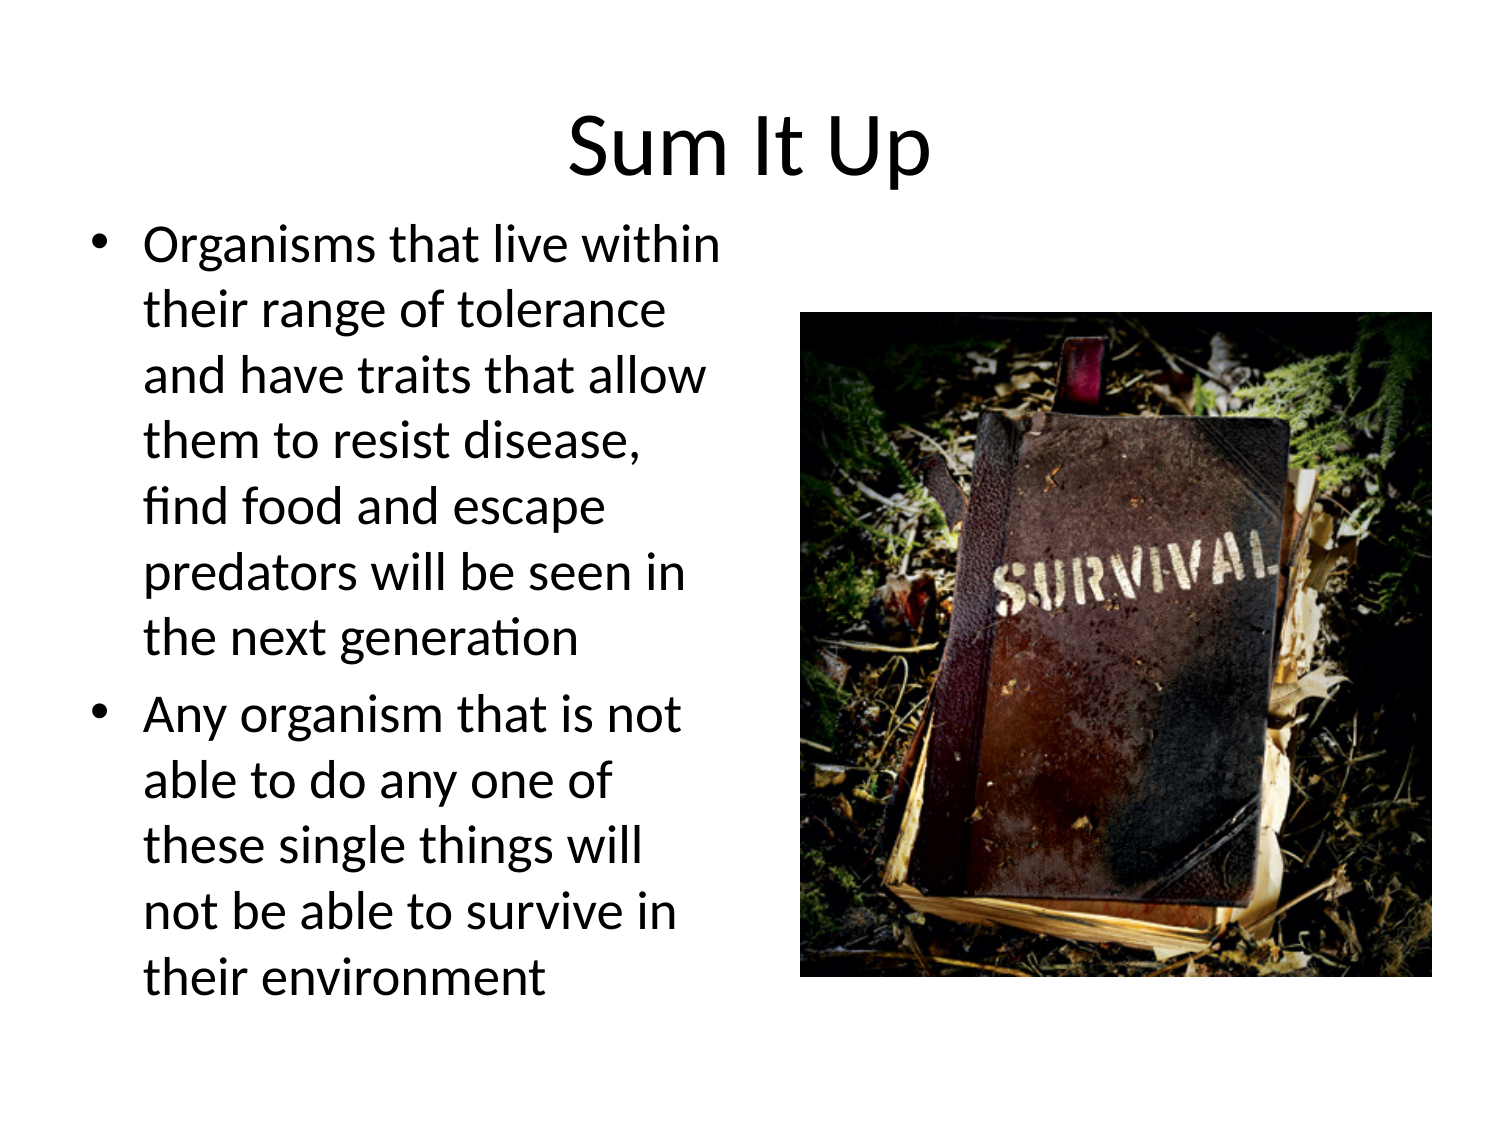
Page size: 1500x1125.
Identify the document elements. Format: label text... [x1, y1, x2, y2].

title Sum It Up [75, 45, 1425, 233]
picture [799, 312, 1432, 977]
list Organisms that live within their range of tolerance and have traits that allow them to resist disease, find food and escape predators will be seen in the next generation Any organism that is not able to do any one of these single things will not be able to survive in their environment [75, 200, 738, 1088]
